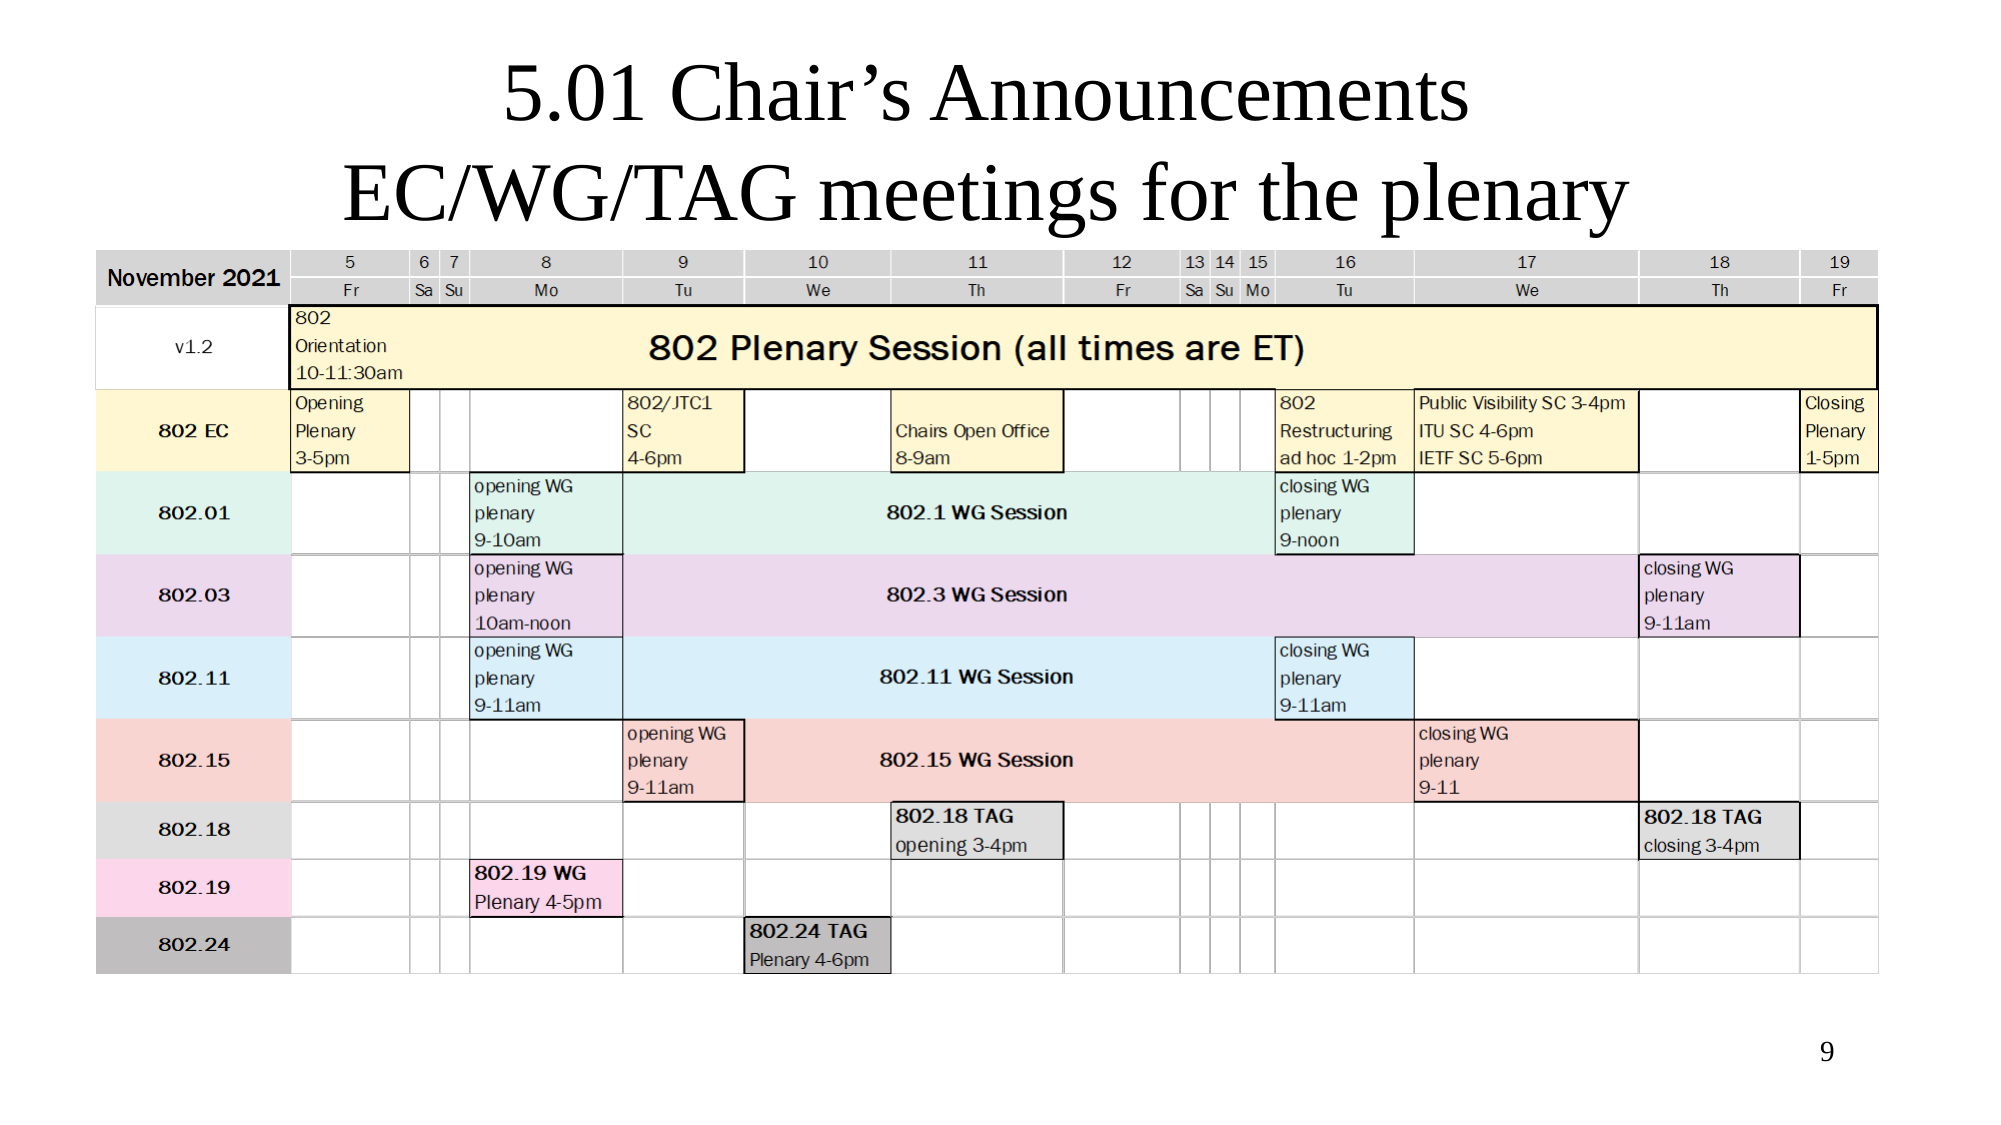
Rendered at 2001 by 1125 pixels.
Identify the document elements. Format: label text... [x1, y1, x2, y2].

slide_number 9 [1433, 1024, 1851, 1101]
title 5.01 Chair’s Announcements EC/WG/TAG meetings for the plenary [287, 43, 1688, 232]
picture [95, 249, 1880, 976]
